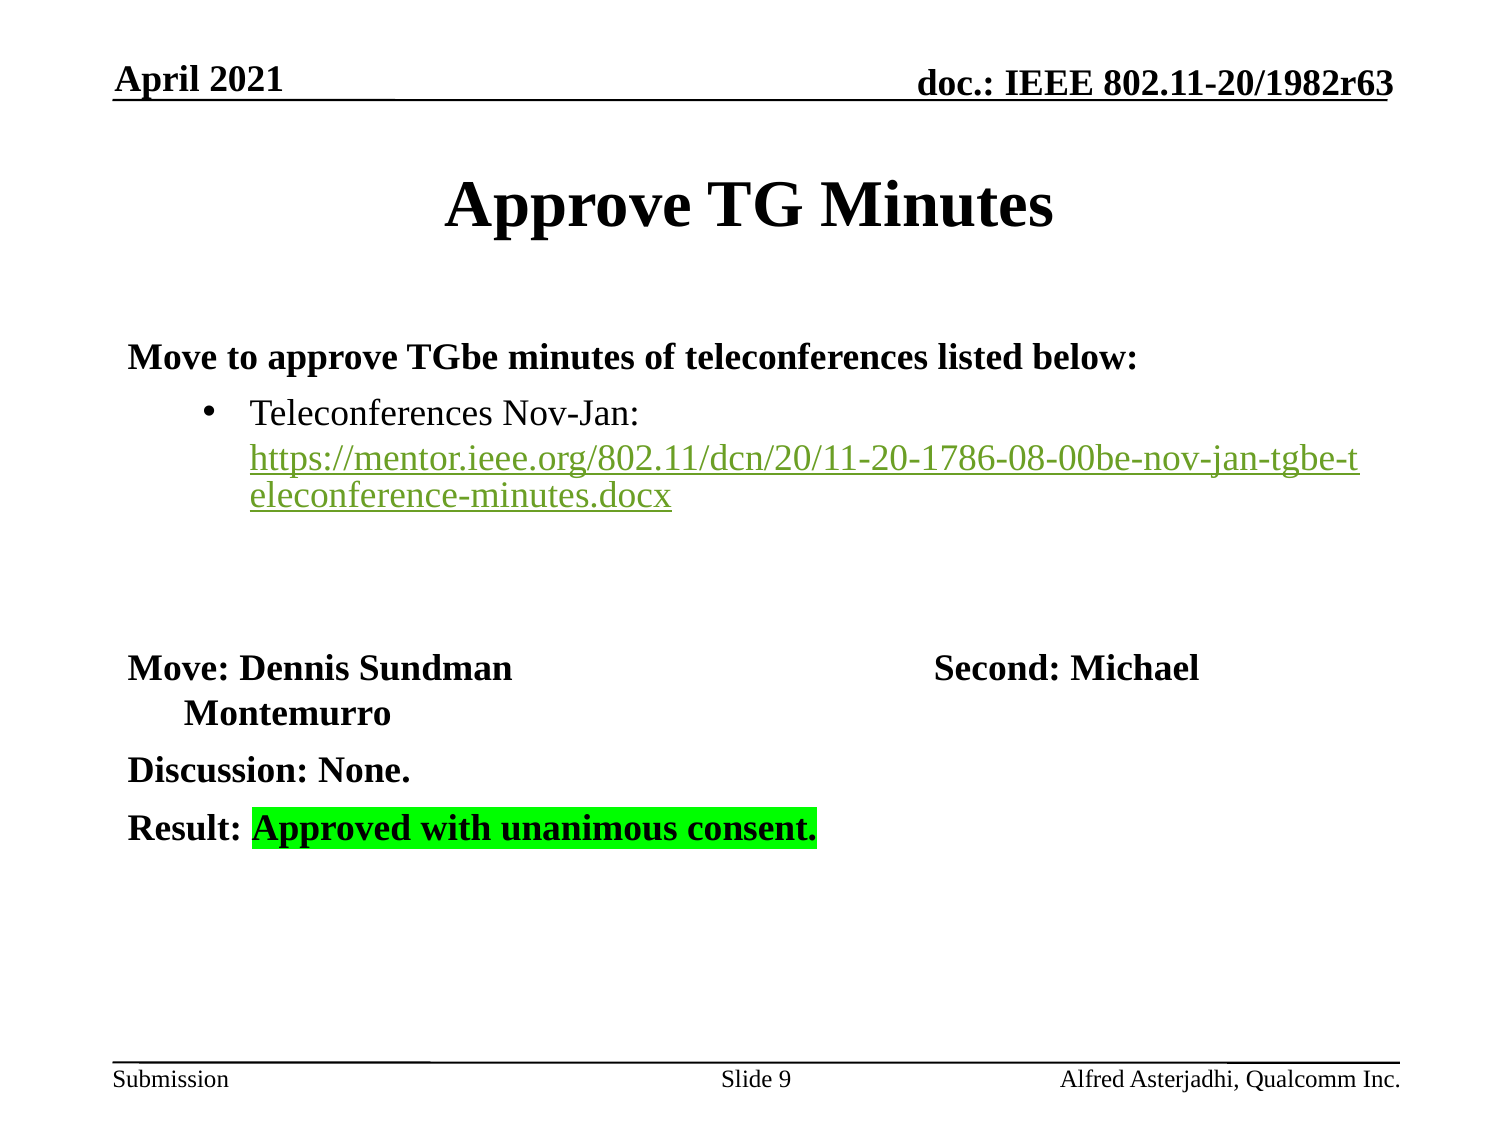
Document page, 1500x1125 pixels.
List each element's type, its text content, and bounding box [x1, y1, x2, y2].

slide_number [114, 54, 423, 100]
footer Alfred Asterjadhi, Qualcomm Inc. [878, 1061, 1402, 1093]
slide_number Slide 9 [712, 1061, 800, 1123]
list Move to approve TGbe minutes of teleconferences listed below: Teleconferences Nov-Jan: https://mentor.ieee.org/802.11/dcn/20/11-20-1786-08-00be-nov-jan-tgbe-teleconference-minutes.docx Move: Dennis Sundman Second: Michael Montemurro Discussion: None. Result: Approved with unanimous consent. [112, 324, 1388, 1000]
title Approve TG Minutes [112, 112, 1388, 288]
